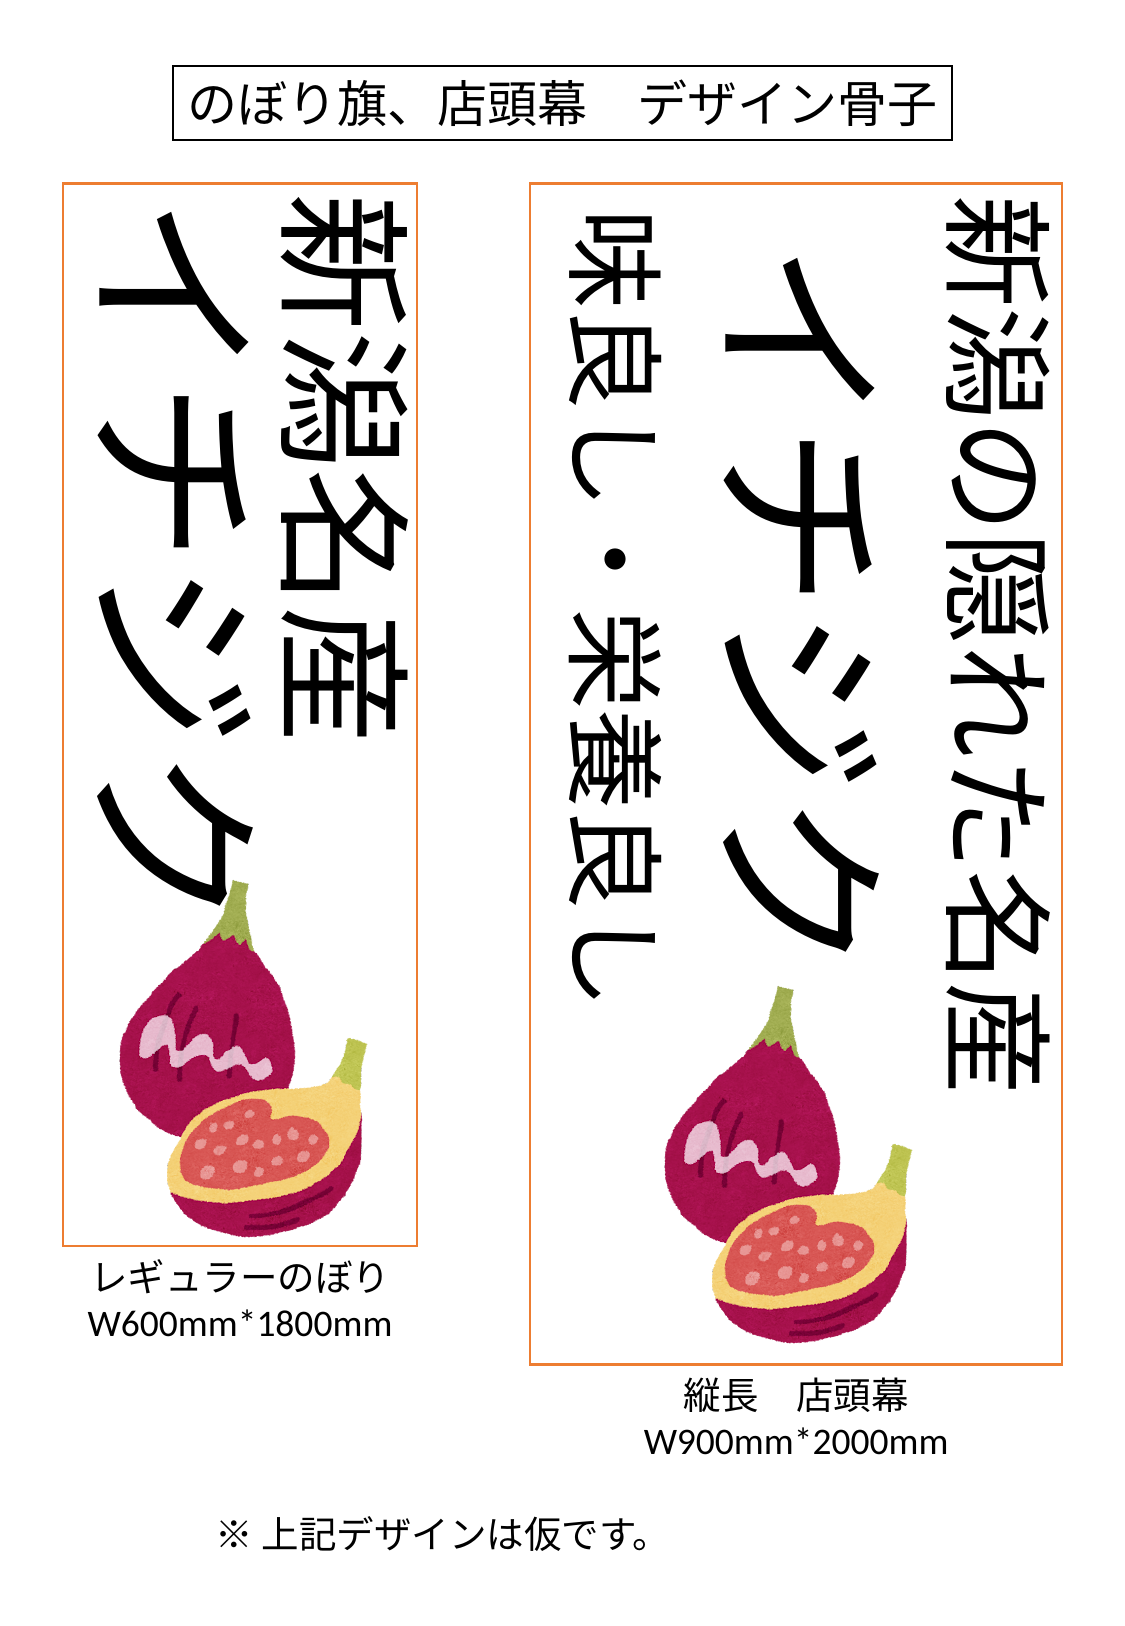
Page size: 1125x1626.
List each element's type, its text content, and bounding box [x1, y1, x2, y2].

text_box 味良し・栄養良し [533, 232, 686, 986]
text_box [529, 182, 1063, 1366]
picture [103, 870, 378, 1247]
text_box のぼり旗、店頭幕 デザイン骨子 [172, 65, 953, 141]
text_box イチジク [43, 207, 296, 919]
text_box イチジク [686, 253, 908, 965]
text_box 新潟の隠れた名産 [908, 198, 1076, 1092]
text_box ※上記デザインは仮です。 [200, 1503, 686, 1564]
text_box 新潟名産 [240, 183, 437, 755]
text_box [62, 919, 103, 1247]
text_box 縦長 店頭幕 W900mm*2000mm [628, 1364, 964, 1470]
text_box [62, 182, 418, 207]
picture [648, 976, 923, 1353]
text_box レギュラーのぼり W600mm*1800mm [72, 1246, 408, 1352]
text_box [296, 755, 418, 1247]
